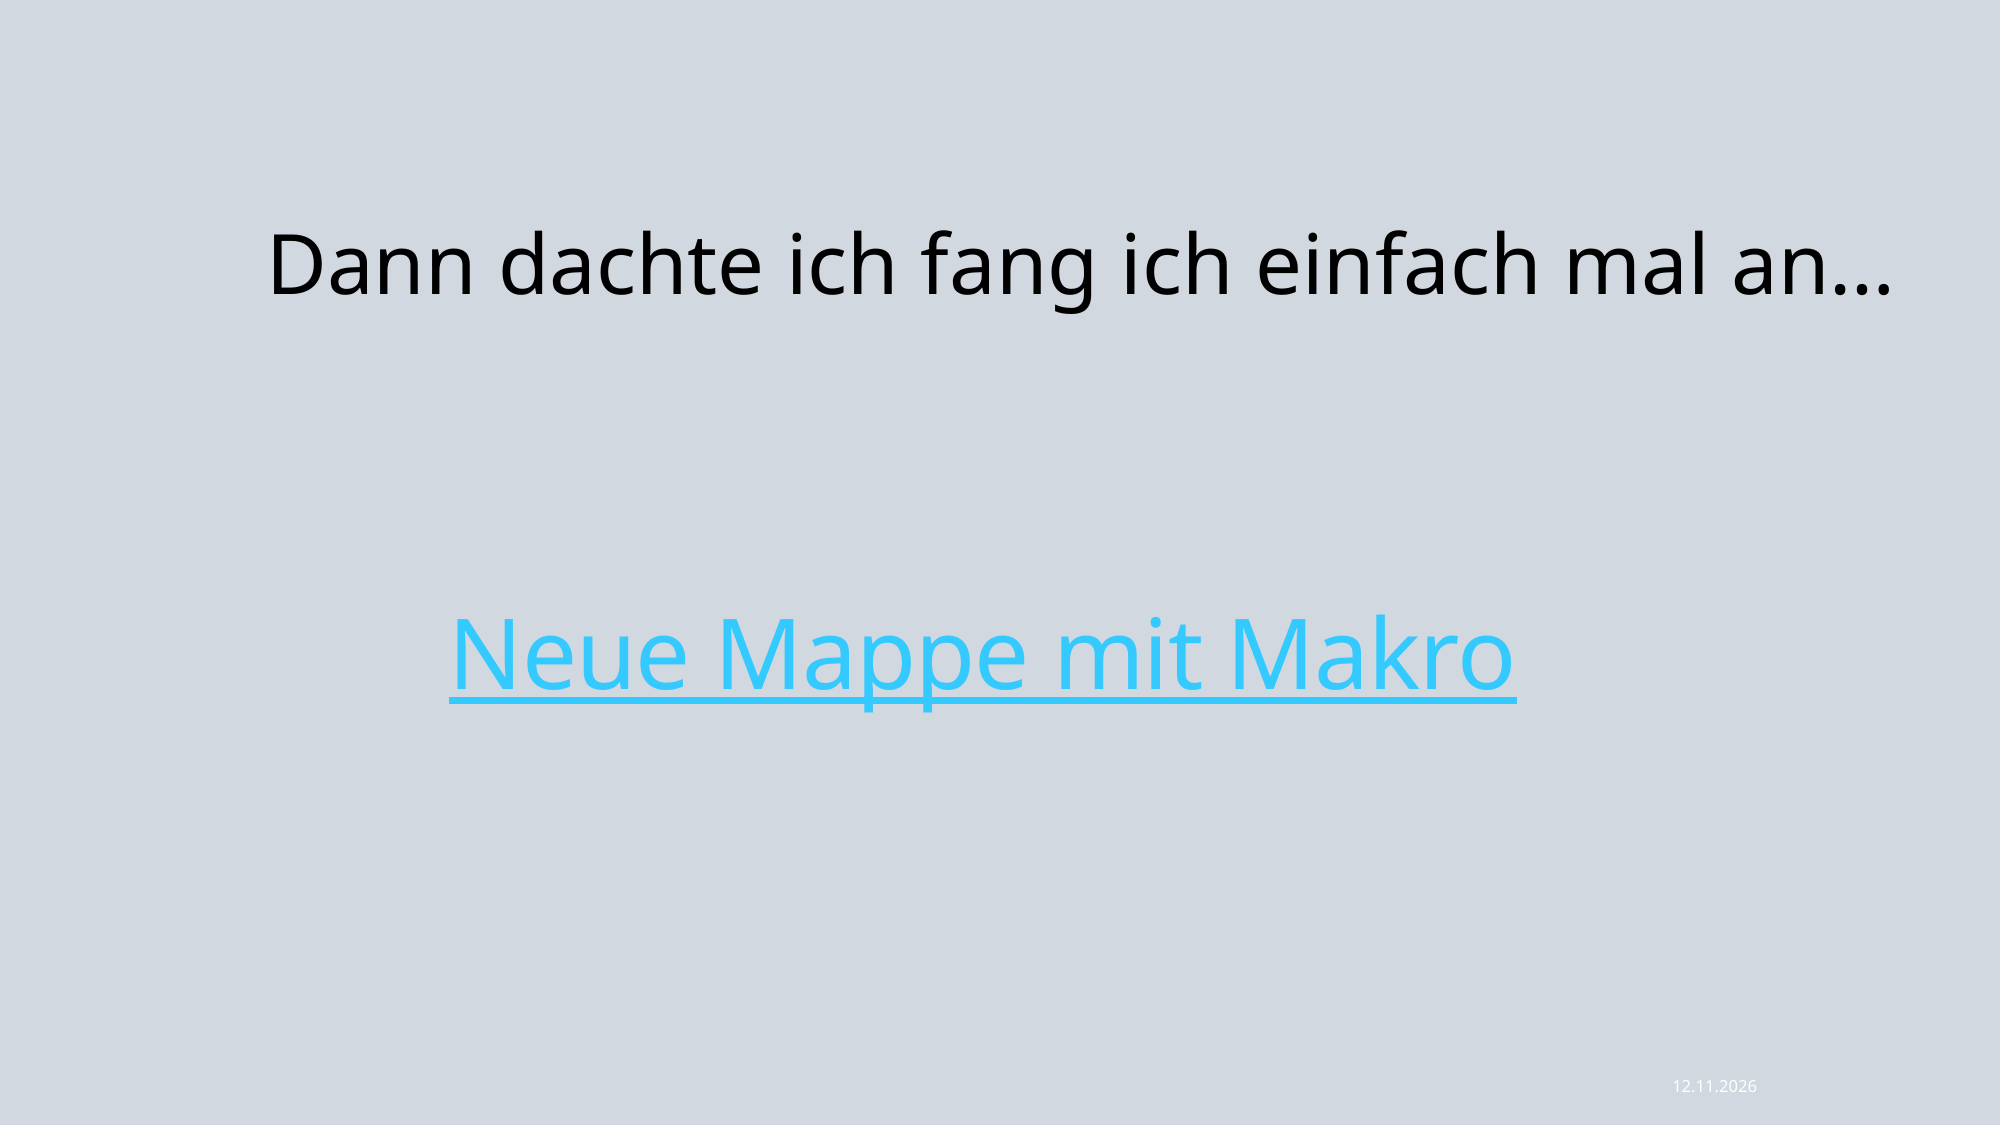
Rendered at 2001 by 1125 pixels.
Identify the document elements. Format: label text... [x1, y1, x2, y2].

text_box Dann dachte ich fang ich einfach mal an… [251, 203, 2000, 319]
title Neue Mappe mit Makro [157, 598, 1808, 722]
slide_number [1348, 1057, 1773, 1118]
